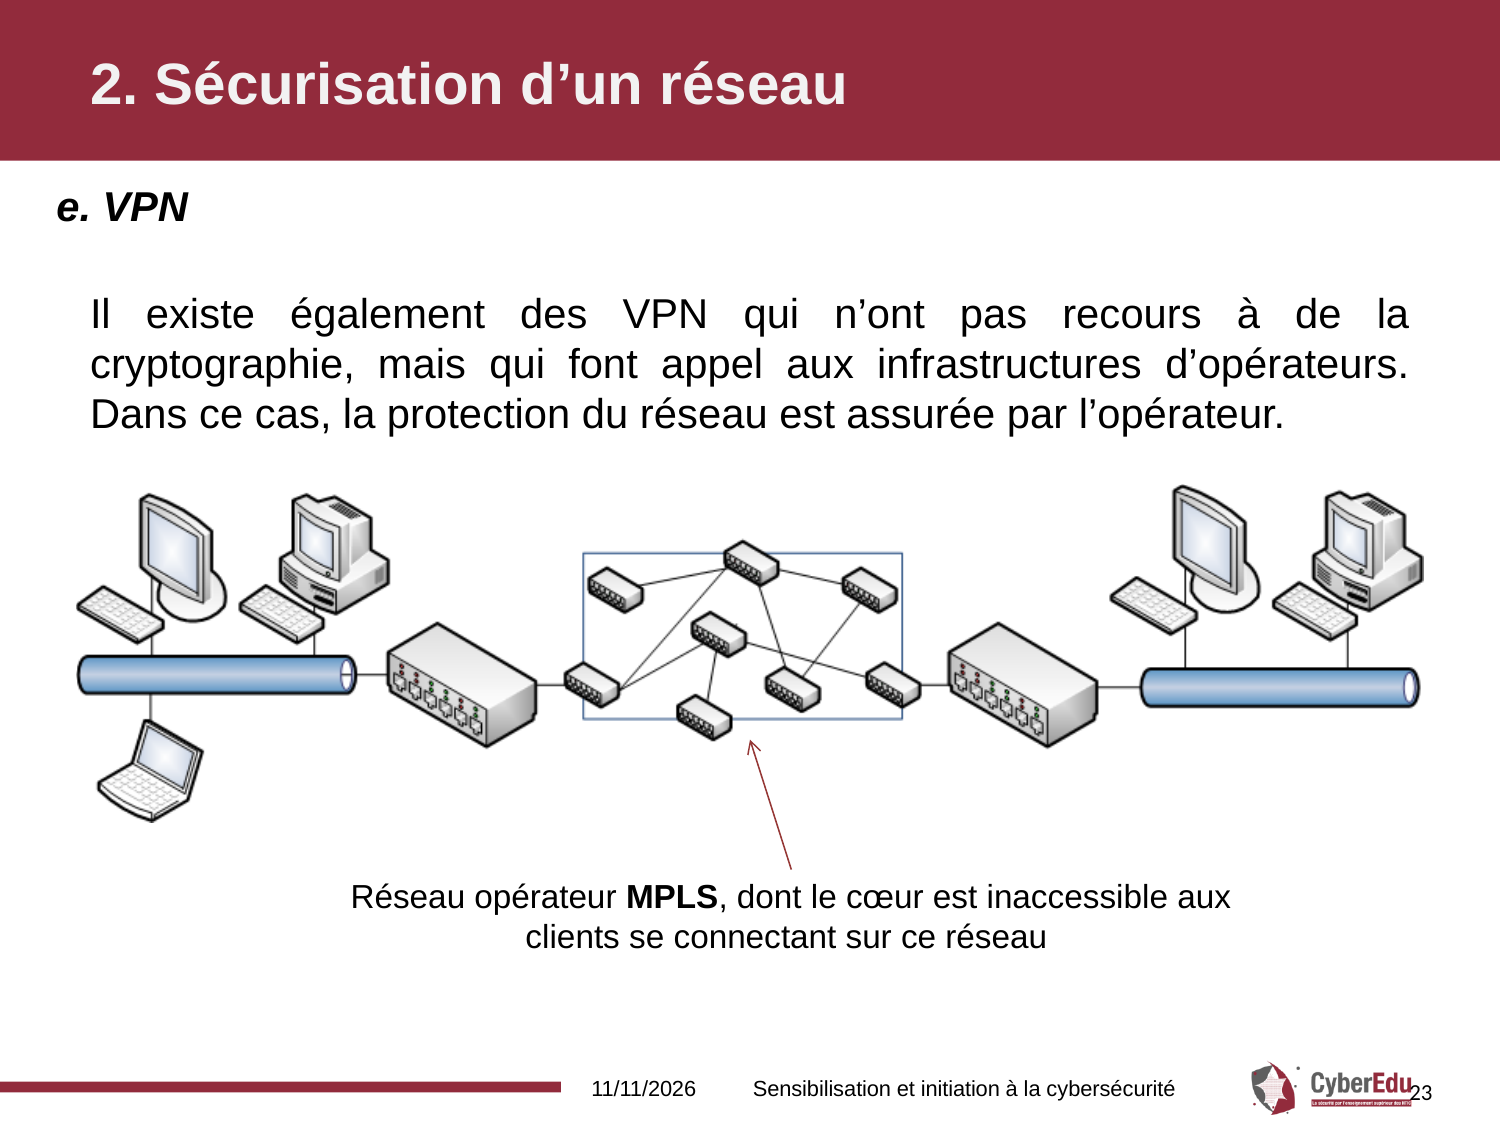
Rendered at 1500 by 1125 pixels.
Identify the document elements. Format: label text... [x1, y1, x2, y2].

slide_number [561, 1057, 727, 1118]
list Il existe également des VPN qui n’ont pas recours à de la cryptographie, mais qui font appel aux infrastructures d’opérateurs. Dans ce cas, la protection du réseau est assurée par l’opérateur. [75, 829, 1425, 1035]
text_box Réseau opérateur MPLS, dont le cœur est inaccessible aux clients se connectant sur ce réseau [330, 868, 1252, 963]
footer Sensibilisation et initiation à la cybersécurité [738, 1057, 1236, 1118]
list Il existe également des VPN qui n’ont pas recours à de la cryptographie, mais qui font appel aux infrastructures d’opérateurs. Dans ce cas, la protection du réseau est assurée par l’opérateur. [75, 278, 1425, 486]
title 2. Sécurisation d’un réseau [75, 1, 1425, 161]
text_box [749, 739, 792, 870]
picture [1246, 1060, 1412, 1115]
picture [76, 484, 1424, 823]
text_box e. VPN [41, 172, 1471, 268]
